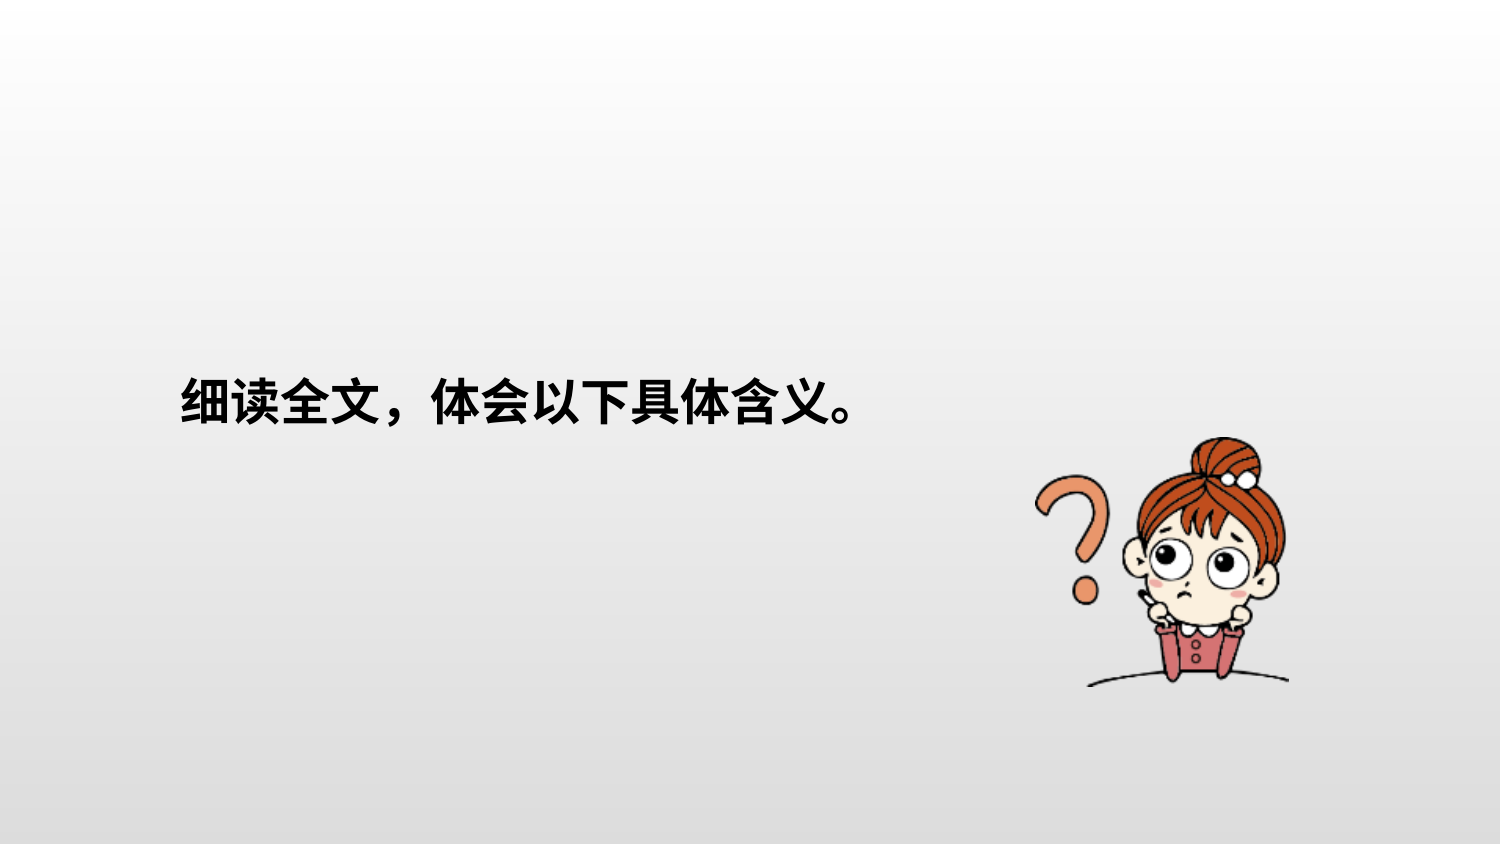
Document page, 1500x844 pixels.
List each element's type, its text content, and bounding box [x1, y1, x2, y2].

text_box 细读全文，体会以下具体含义。 [169, 304, 1267, 436]
picture [1035, 437, 1289, 687]
